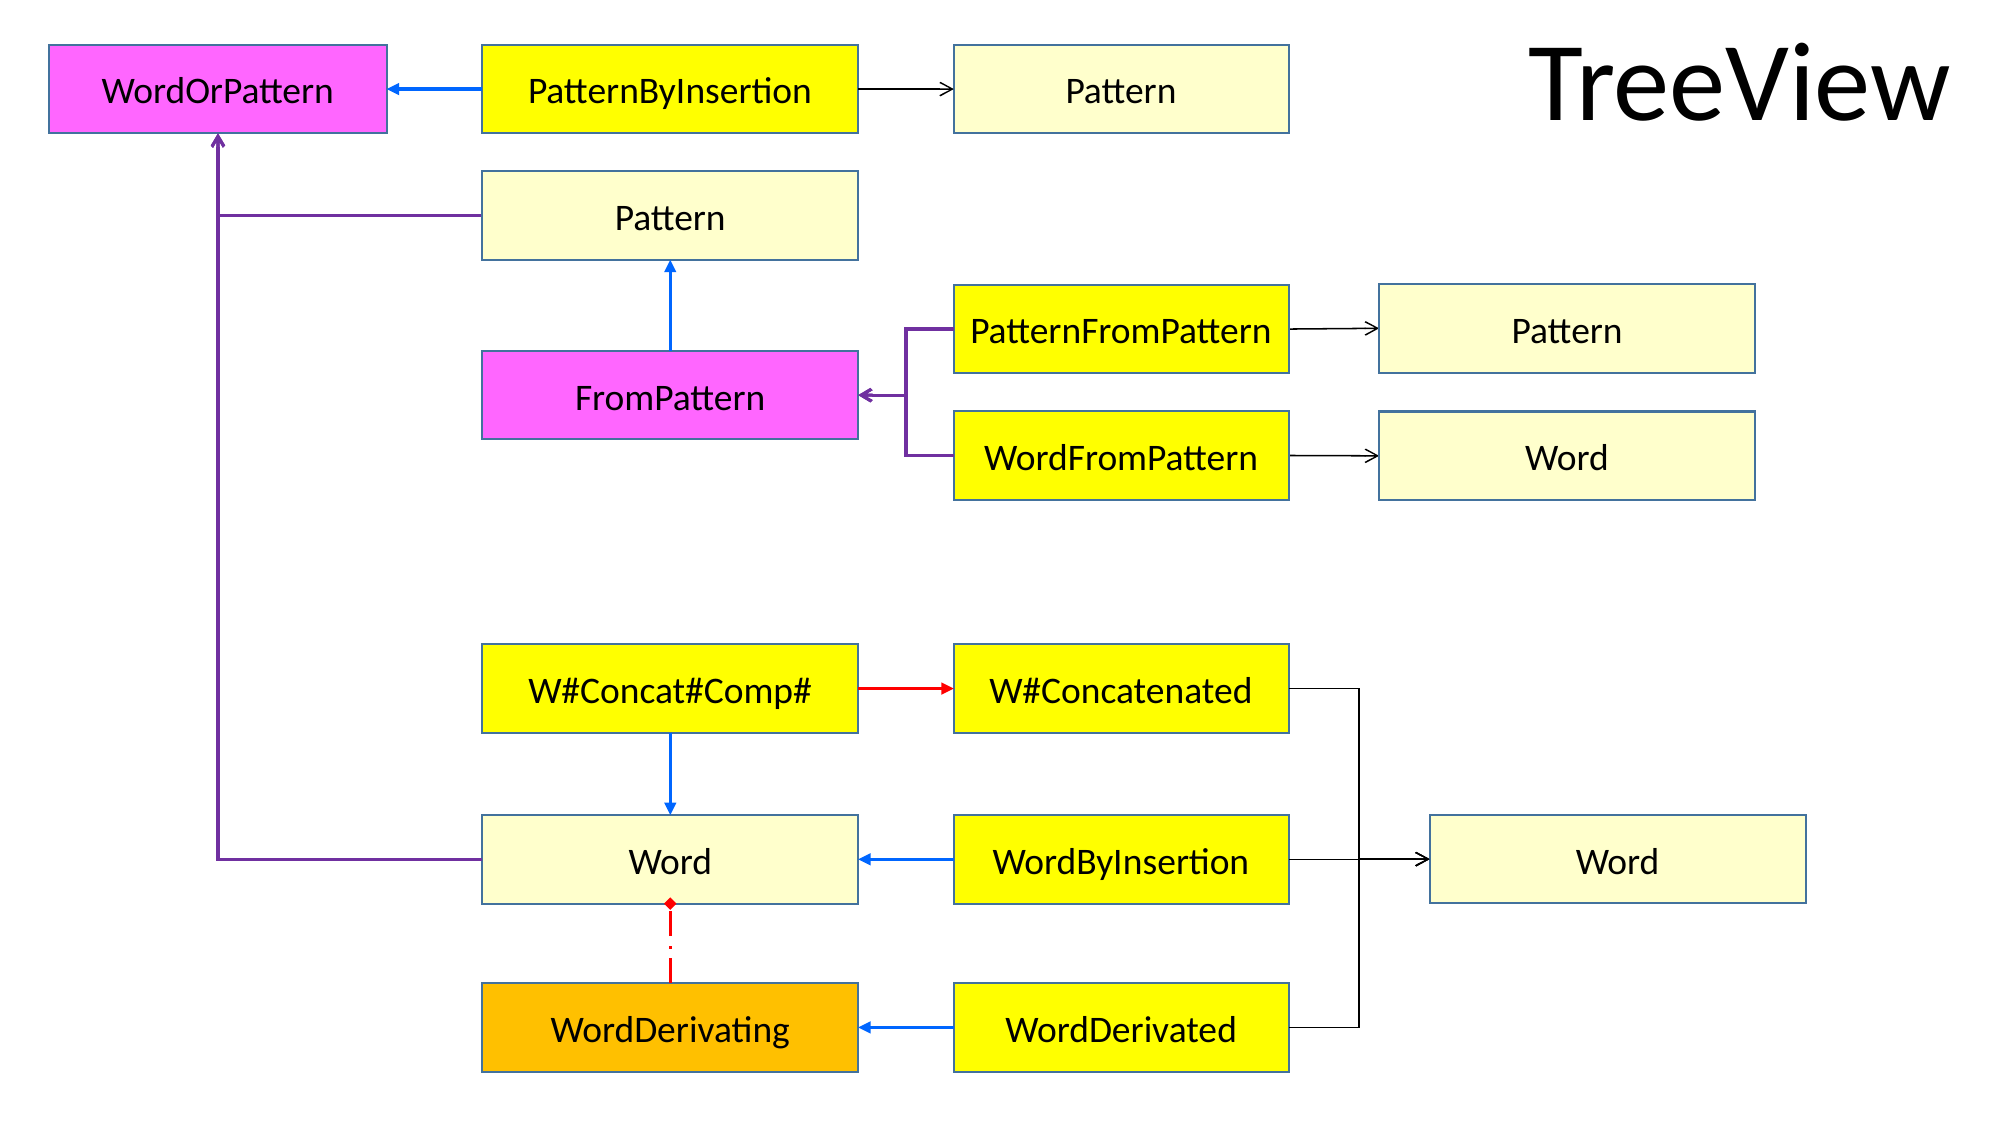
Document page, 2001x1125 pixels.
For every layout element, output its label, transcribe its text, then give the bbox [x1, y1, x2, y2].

text_box Pattern [483, 170, 859, 261]
text_box PatternByInsertion [481, 44, 859, 134]
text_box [1288, 688, 1430, 859]
text_box WordOrPattern [48, 44, 388, 134]
text_box WordByInsertion [953, 814, 1288, 905]
text_box Word [1430, 814, 1807, 904]
text_box Pattern [1378, 283, 1756, 374]
text_box PatternFromPattern [953, 284, 1290, 374]
text_box WordDerivating [481, 982, 859, 1073]
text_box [858, 329, 954, 396]
text_box FromPattern [483, 350, 858, 440]
text_box WordDerivated [953, 982, 1290, 1073]
text_box Word [1378, 410, 1756, 501]
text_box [1288, 859, 1430, 1028]
text_box W#Concat#Comp# [483, 643, 859, 734]
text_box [217, 133, 483, 860]
text_box Word [481, 814, 859, 905]
text_box WordFromPattern [953, 410, 1290, 501]
text_box TreeView [1513, 0, 1967, 150]
text_box Pattern [953, 44, 1290, 134]
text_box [858, 396, 954, 456]
text_box W#Concatenated [953, 643, 1290, 734]
